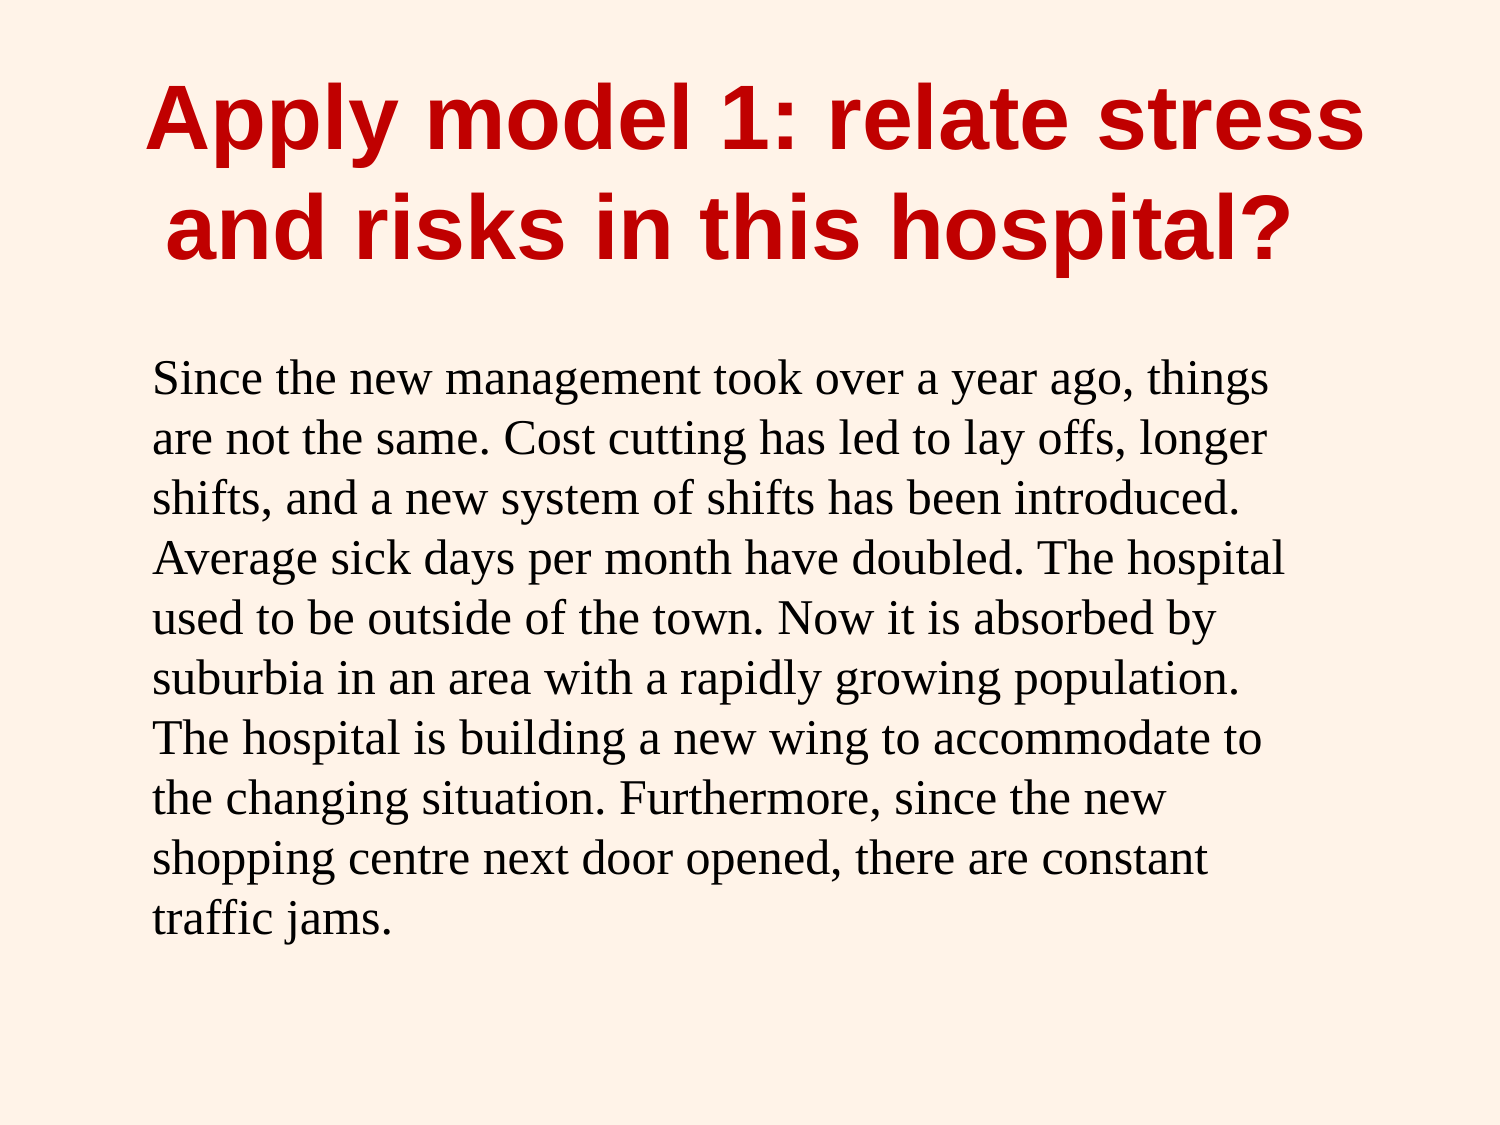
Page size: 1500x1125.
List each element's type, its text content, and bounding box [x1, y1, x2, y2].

text_box Since the new management took over a year ago, things are not the same. Cost cutting has led to lay offs, longer shifts, and a new system of shifts has been introduced. Average sick days per month have doubled. The hospital used to be outside of the town. Now it is absorbed by suburbia in an area with a rapidly growing population. The hospital is building a new wing to accommodate to the changing situation. Furthermore, since the new shopping centre next door opened, there are constant traffic jams. [137, 337, 1325, 953]
title Apply model 1: relate stress and risks in this hospital? [75, 50, 1438, 238]
